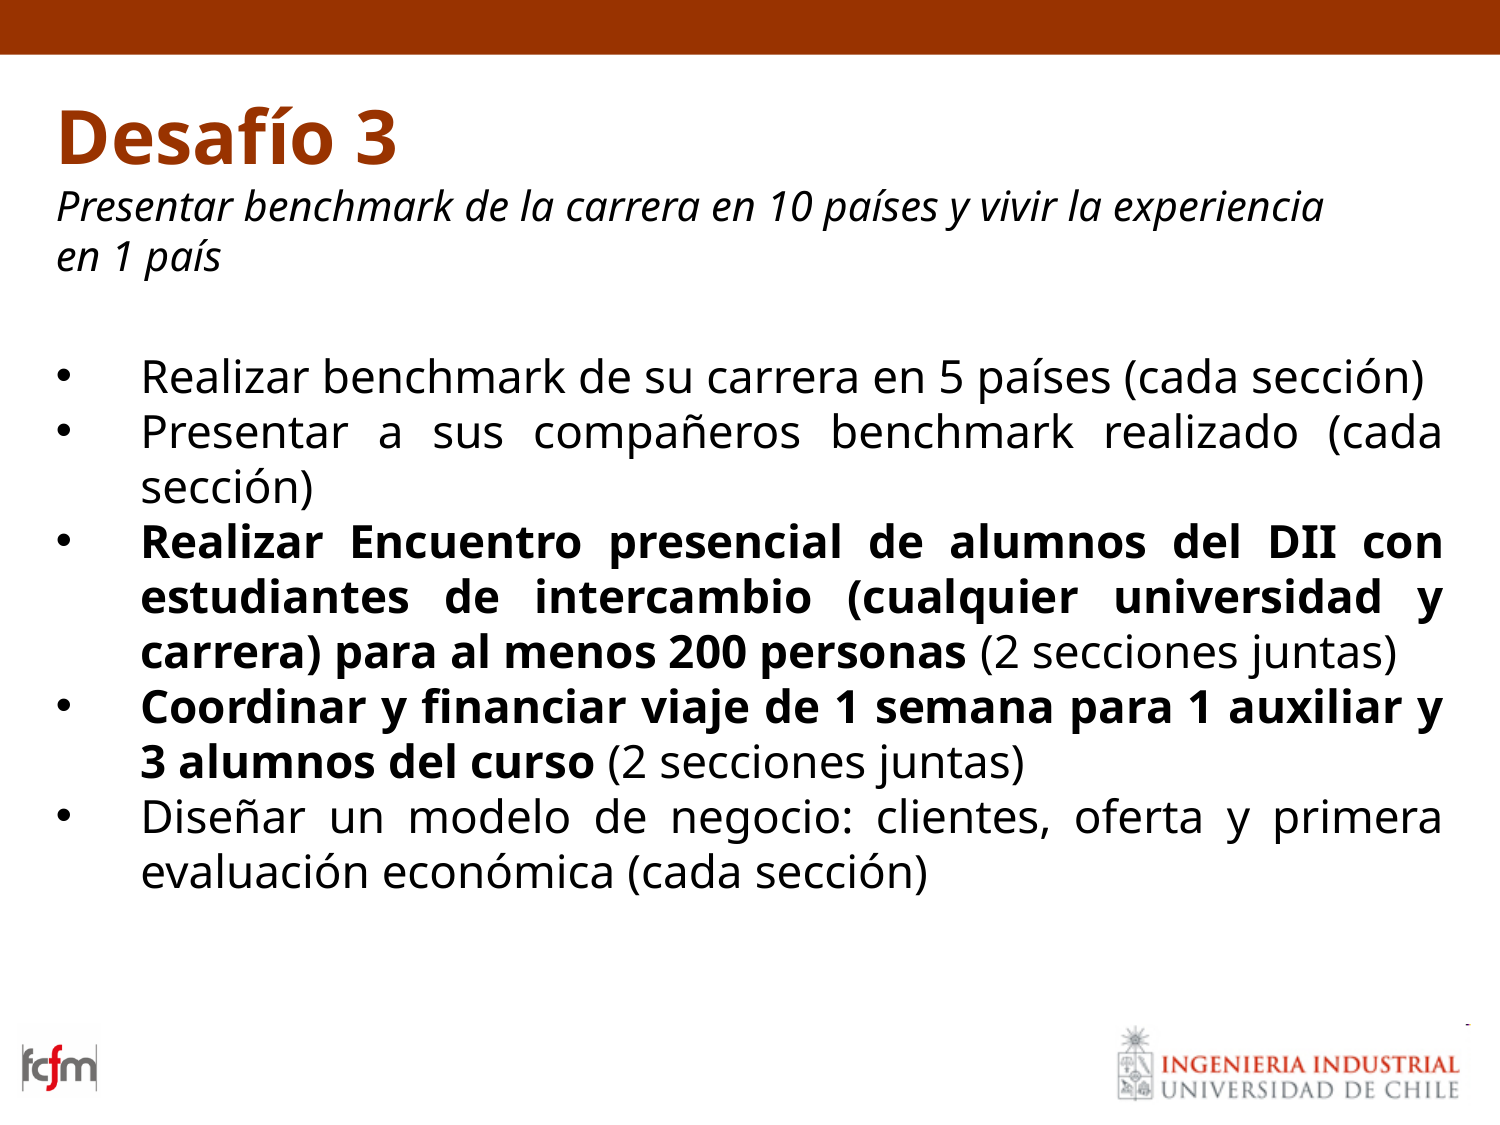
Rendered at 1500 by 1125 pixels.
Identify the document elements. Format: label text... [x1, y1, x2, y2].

picture [17, 1022, 101, 1099]
text_box Desafío 3 Presentar benchmark de la carrera en 10 países y vivir la experiencia en 1 país [41, 81, 1388, 287]
text_box [0, 0, 1500, 55]
picture [1115, 1024, 1471, 1107]
text_box Realizar benchmark de su carrera en 5 países (cada sección) Presentar a sus compañeros benchmark realizado (cada sección) Realizar Encuentro presencial de alumnos del DII con estudiantes de intercambio (cualquier universidad y carrera) para al menos 200 personas (2 secciones juntas) Coordinar y financiar viaje de 1 semana para 1 auxiliar y 3 alumnos del curso (2 secciones juntas) Diseñar un modelo de negocio: clientes, oferta y primera evaluación económica (cada sección) [41, 340, 1460, 965]
